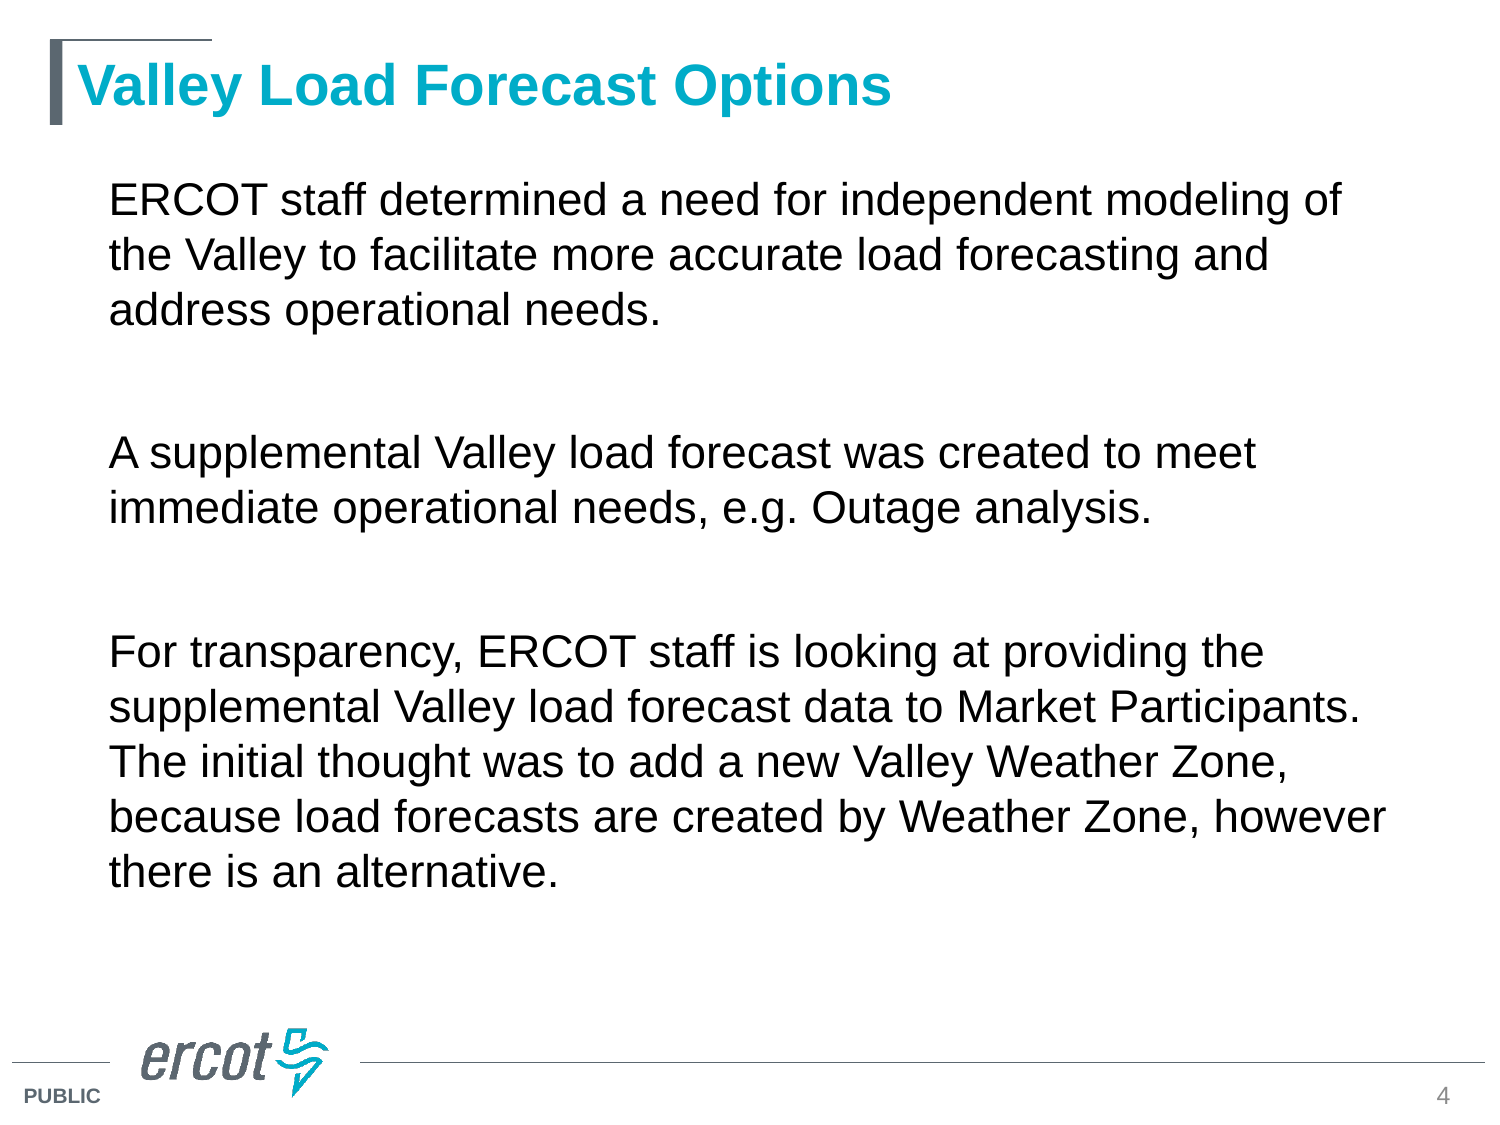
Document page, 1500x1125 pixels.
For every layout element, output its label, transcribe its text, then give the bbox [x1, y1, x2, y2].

picture [137, 1024, 332, 1100]
text_box ERCOT staff determined a need for independent modeling of the Valley to facilitate more accurate load forecasting and address operational needs. A supplemental Valley load forecast was created to meet immediate operational needs, e.g. Outage analysis. For transparency, ERCOT staff is looking at providing the supplemental Valley load forecast data to Market Participants. The initial thought was to add a new Valley Weather Zone, because load forecasts are created by Weather Zone, however there is an alternative. [74, 162, 1425, 947]
title Valley Load Forecast Options [62, 39, 1450, 125]
slide_number 4 [1400, 1076, 1488, 1113]
